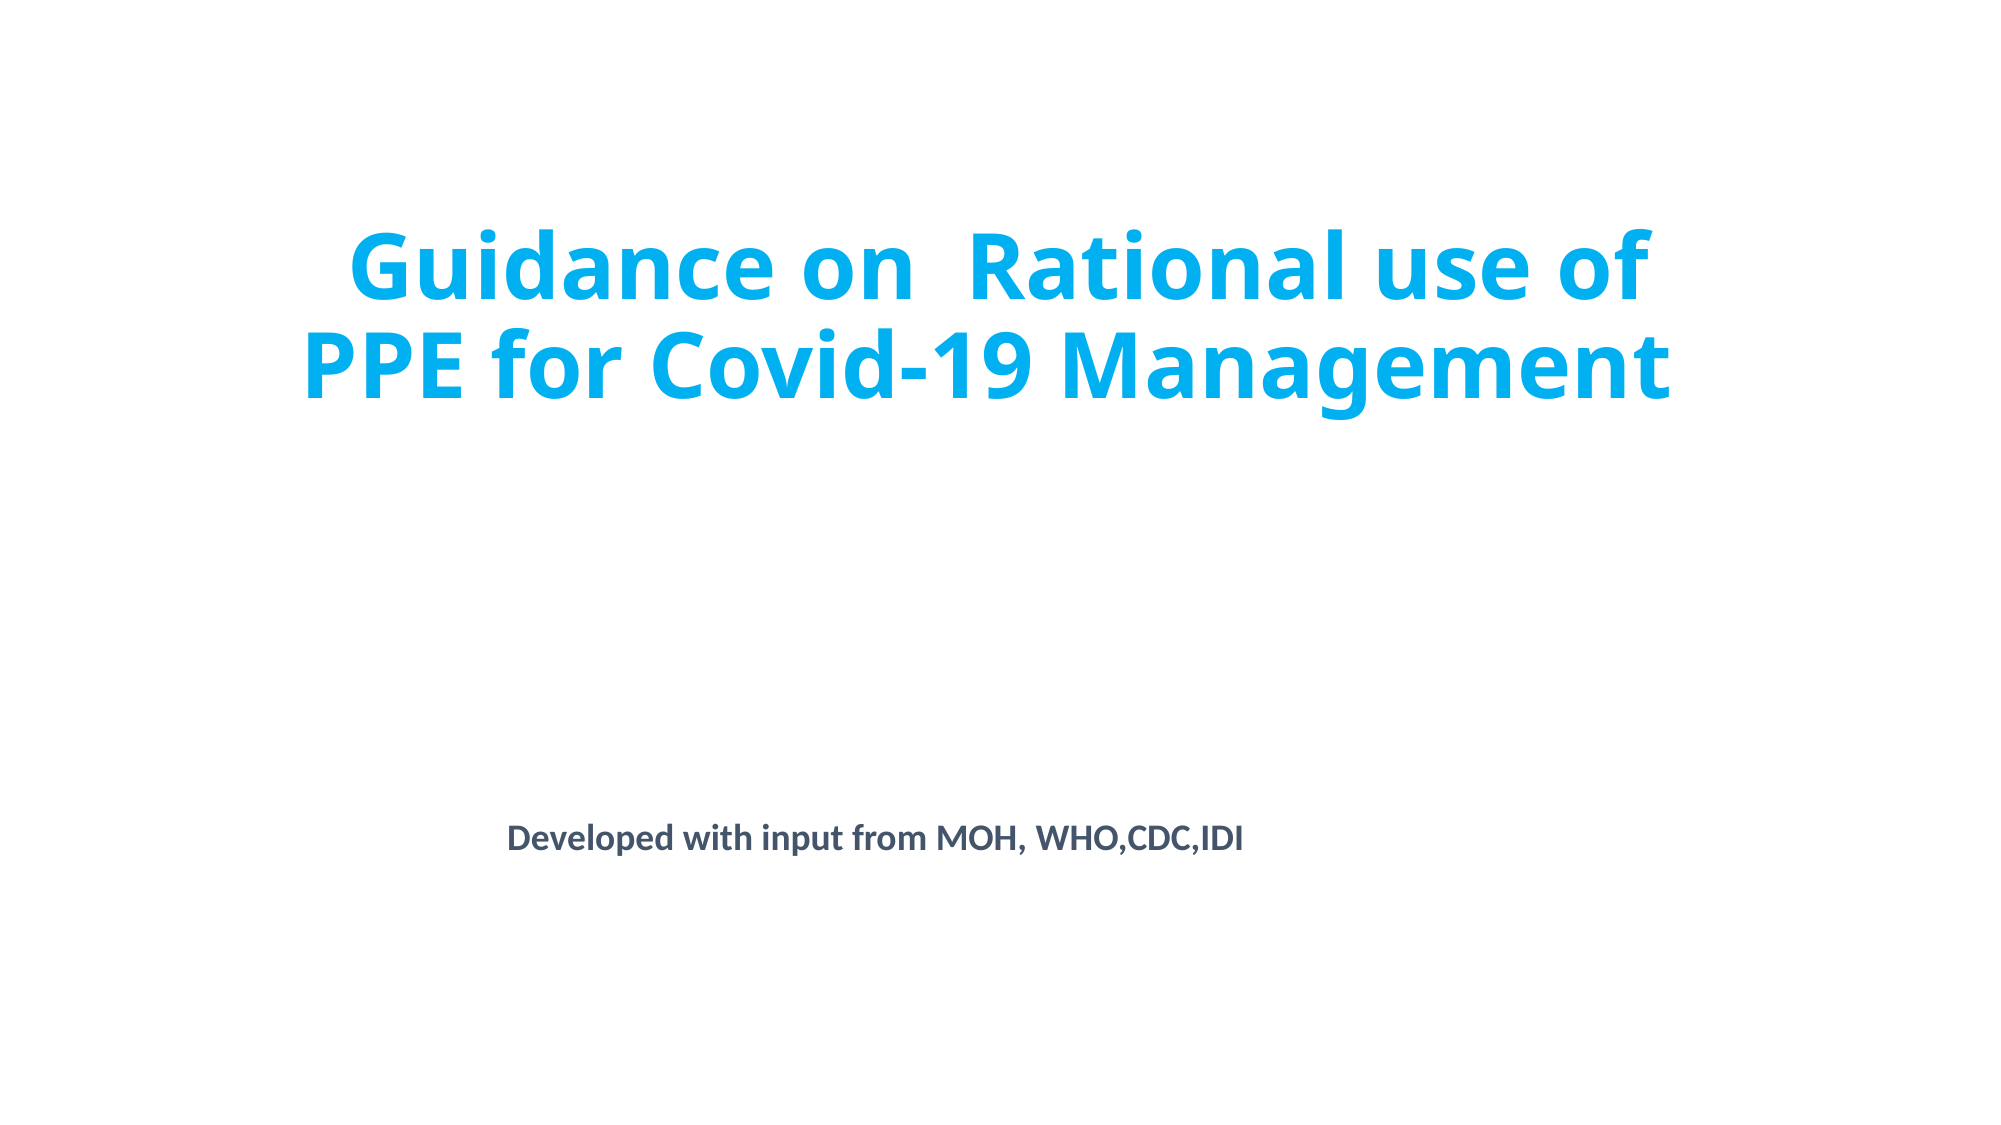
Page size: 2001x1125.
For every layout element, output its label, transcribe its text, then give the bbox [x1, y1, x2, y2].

title Guidance on Rational use of PPE for Covid-19 Management [248, 34, 1749, 426]
text_box Developed with input from MOH, WHO,CDC,IDI [492, 806, 1271, 866]
